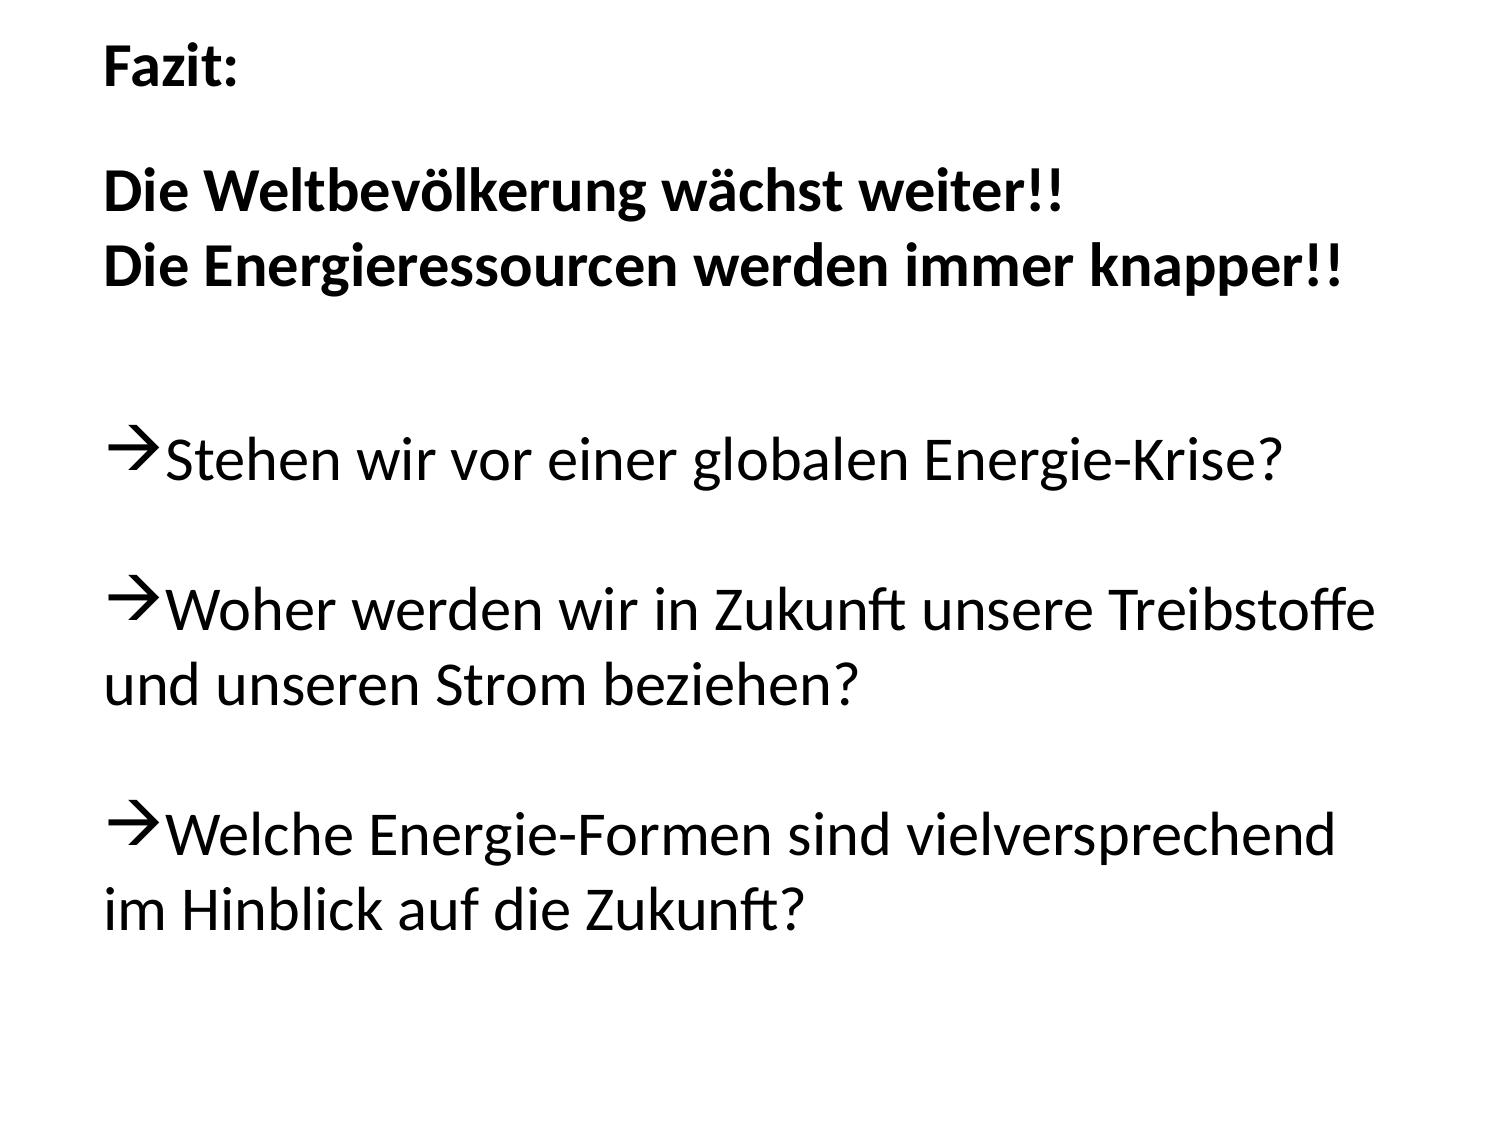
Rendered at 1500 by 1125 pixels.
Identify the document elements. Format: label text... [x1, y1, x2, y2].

text_box Stehen wir vor einer globalen Energie-Krise? Woher werden wir in Zukunft unsere Treibstoffe und unseren Strom beziehen? Welche Energie-Formen sind vielversprechend im Hinblick auf die Zukunft? [88, 335, 1427, 951]
text_box Fazit: Die Weltbevölkerung wächst weiter!! Die Energieressourcen werden immer knapper!! [88, 16, 1456, 382]
